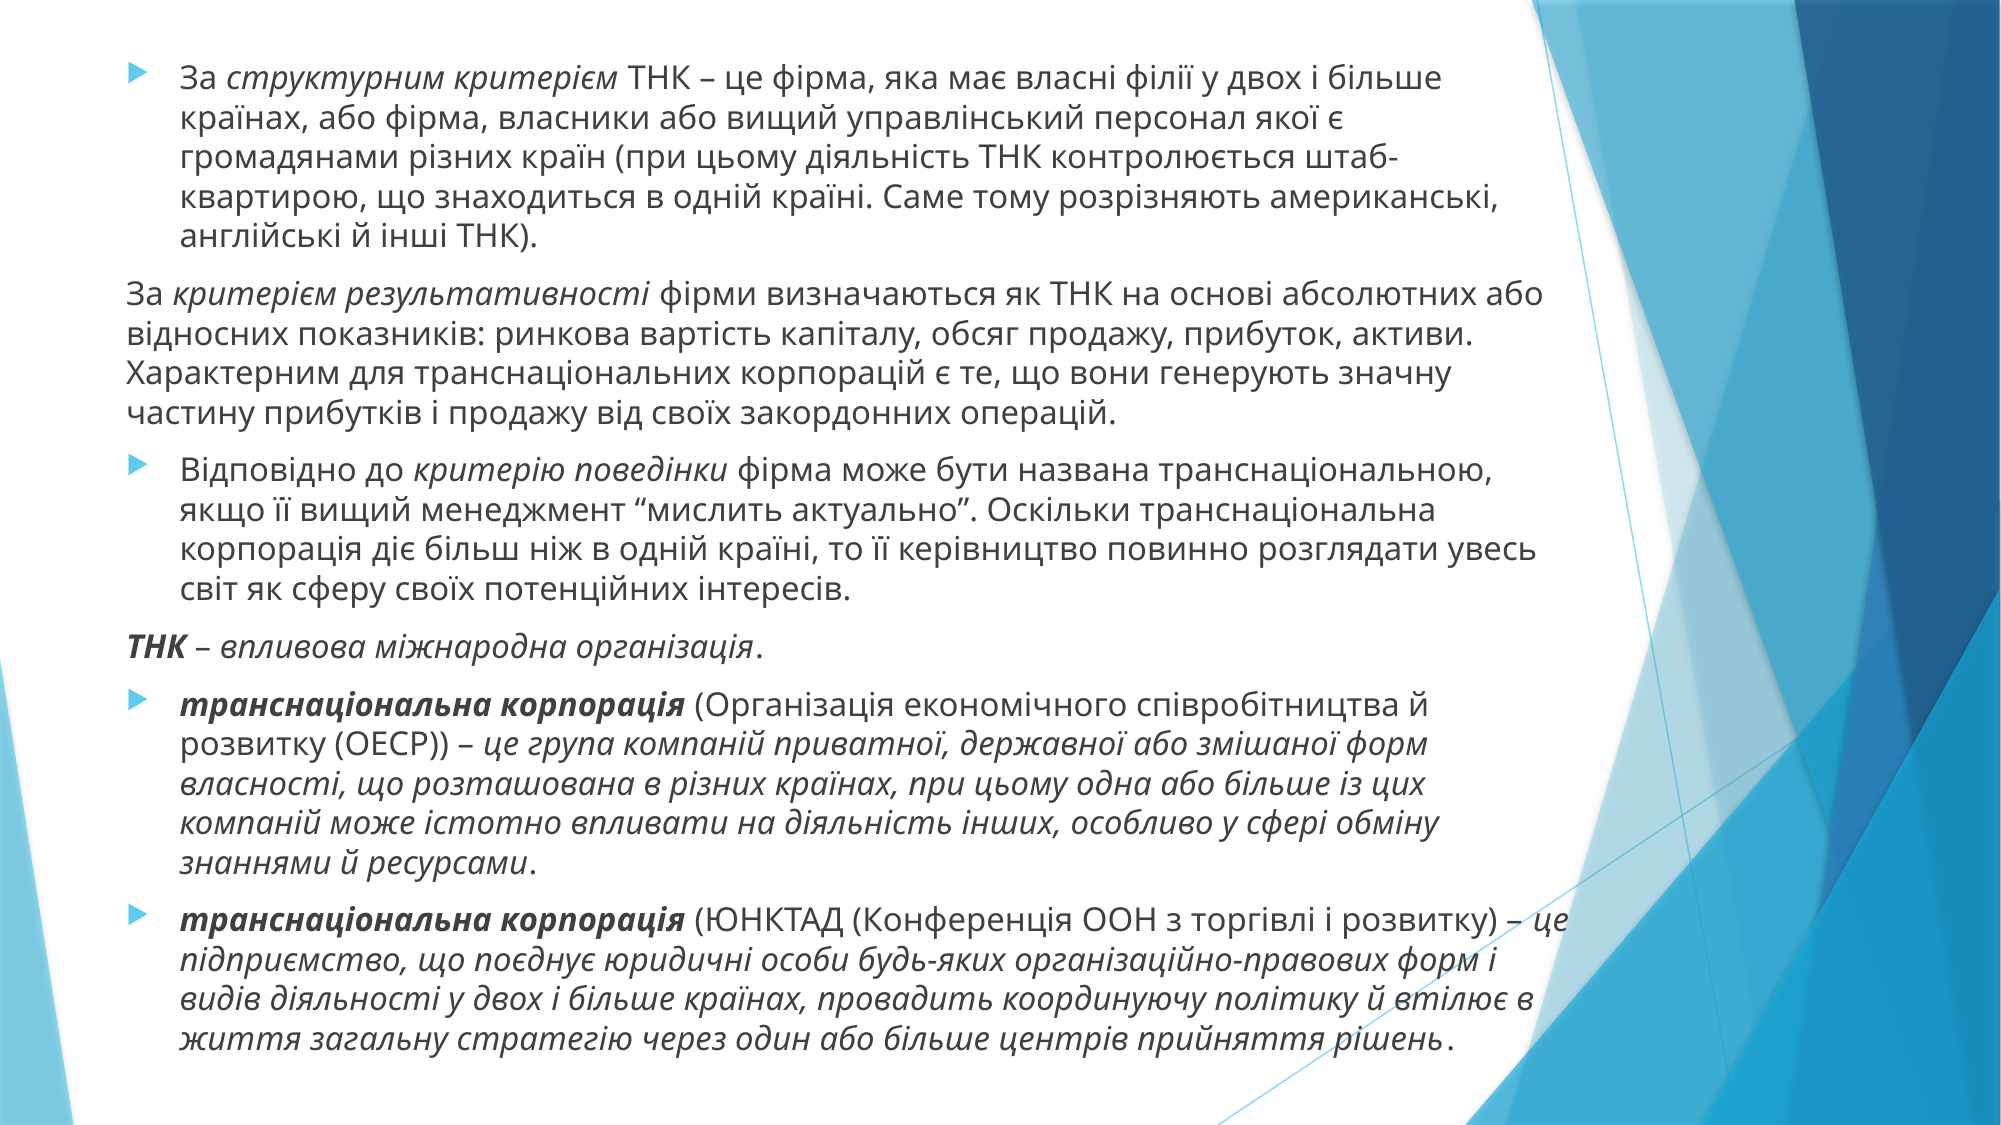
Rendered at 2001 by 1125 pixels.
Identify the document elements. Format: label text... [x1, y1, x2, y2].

list За структурним критерієм ТНК – це фірма, яка має власні філії у двох і більше країнах, або фірма, власники або вищий управлінський персонал якої є громадянами різних країн (при цьому діяльність ТНК контролюється штаб-квартирою, що знаходиться в одній країні. Саме тому розрізняють американські, англійські й інші ТНК). За критерієм результативності фірми визначаються як ТНК на основі абсолютних або відносних показників: ринкова вартість капіталу, обсяг продажу, прибуток, активи. Характерним для транснаціональних корпорацій є те, що вони генерують значну частину прибутків і продажу від своїх закордонних операцій. Відповідно до критерію поведінки фірма може бути названа транснаціональною, якщо її вищий менеджмент “мислить актуально”. Оскільки транснаціональна корпорація діє більш ніж в одній країні, то її керівництво повинно розглядати увесь світ як сферу своїх потенційних інтересів. ТНК – впливова міжнародна організація. транснаціональна корпорація (Організація економічного співробітництва й розвитку (ОЕСР)) – це група компаній приватної, державної або змішаної форм власності, що розташована в різних країнах, при цьому одна або більше із цих компаній може істотно впливати на діяльність інших, особливо у сфері обміну знаннями й ресурсами. транснаціональна корпорація (ЮНКТАД (Конференція ООН з торгівлі і розвитку) – це підприємство, що поєднує юридичні особи будь-яких організаційно-правових форм і видів діяльності у двох і більше країнах, провадить координуючу політику й втілює в життя загальну стратегію через один або більше центрів прийняття рішень. [111, 49, 1585, 1077]
